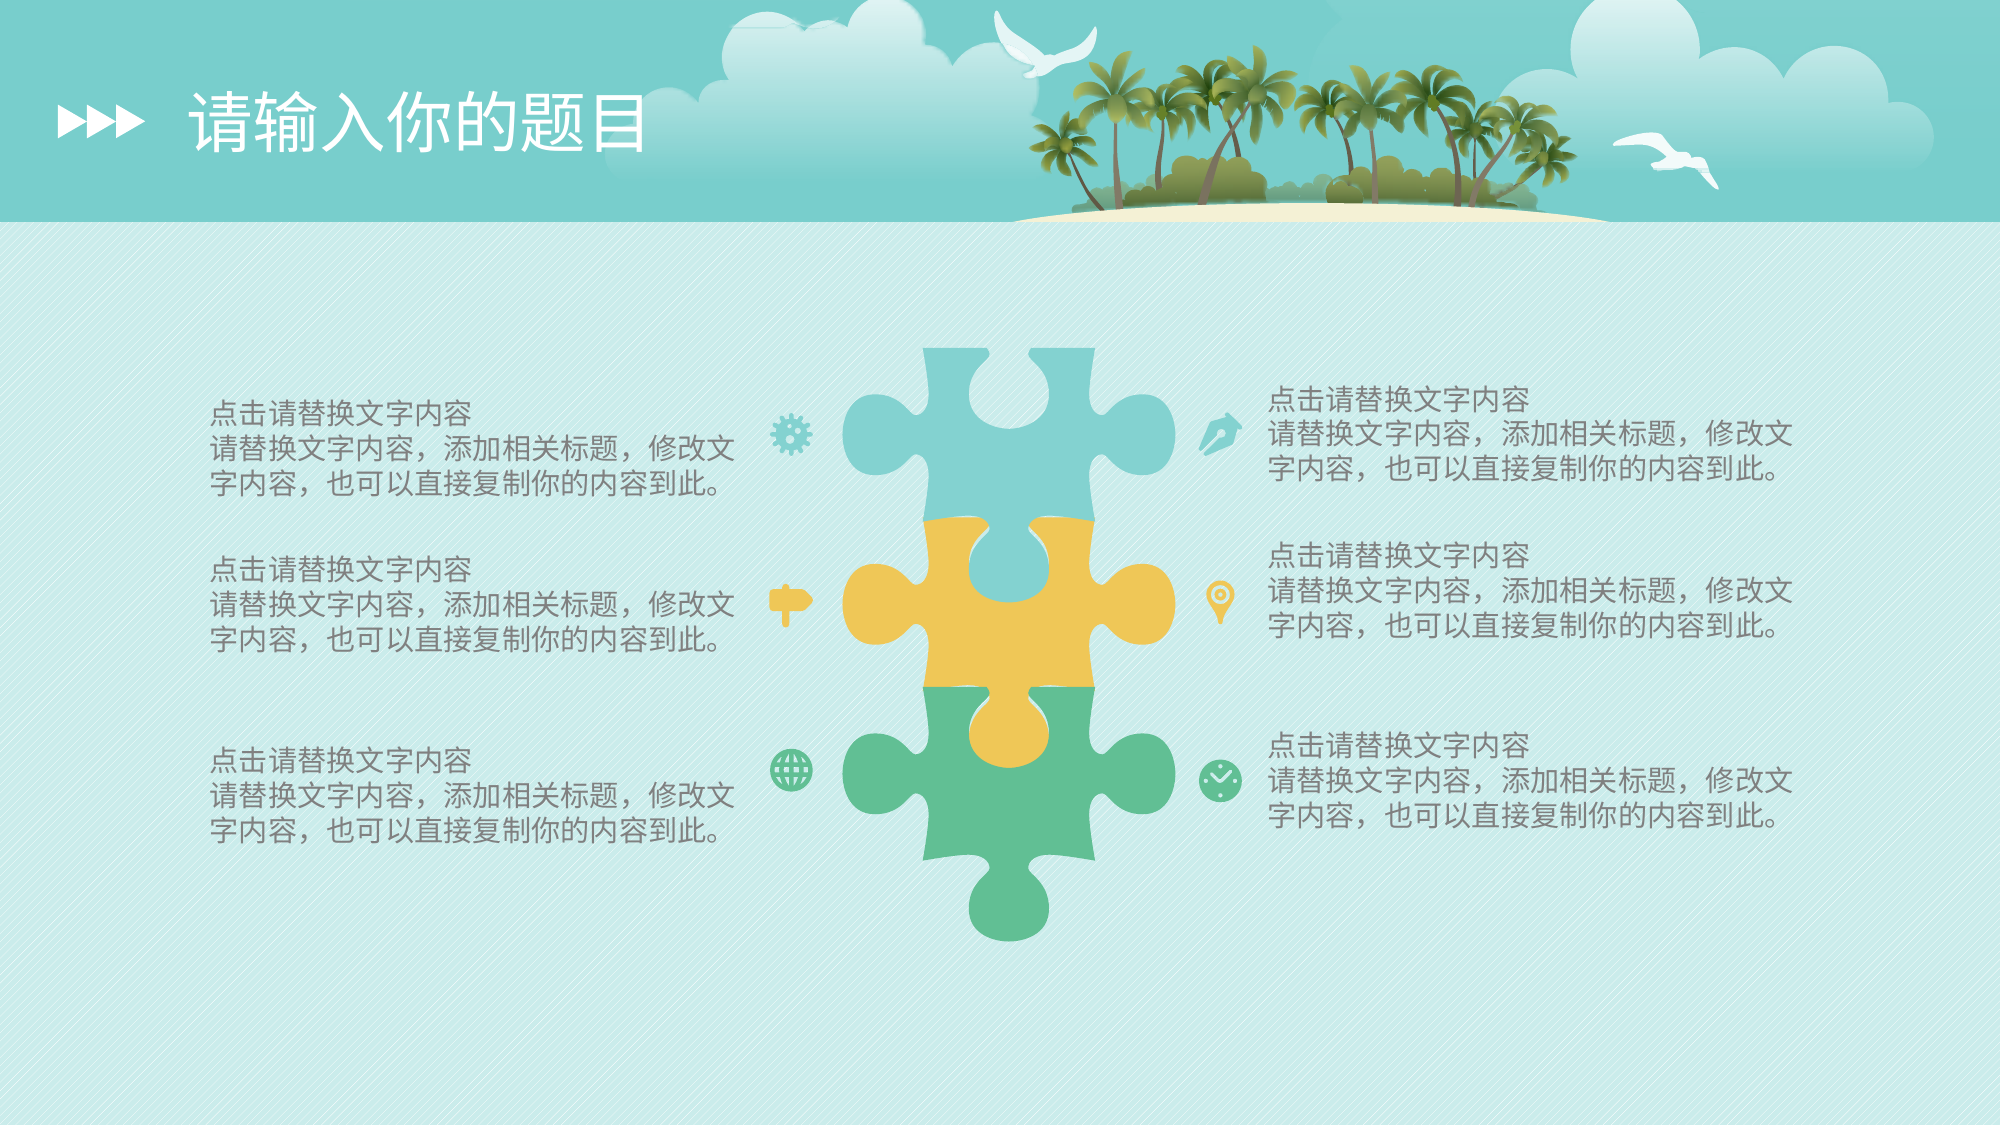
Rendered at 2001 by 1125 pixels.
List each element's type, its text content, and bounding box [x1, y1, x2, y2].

text_box 点击请替换文字内容 请替换文字内容，添加相关标题，修改文字内容，也可以直接复制你的内容到此。 [1252, 720, 1827, 840]
text_box 点击请替换文字内容 请替换文字内容，添加相关标题，修改文字内容，也可以直接复制你的内容到此。 [195, 387, 770, 508]
text_box [1206, 580, 1235, 625]
text_box [770, 413, 813, 456]
text_box 点击请替换文字内容 请替换文字内容，添加相关标题，修改文字内容，也可以直接复制你的内容到此。 [1252, 373, 1827, 494]
text_box [842, 686, 1176, 942]
text_box [770, 583, 814, 628]
text_box [842, 517, 1176, 767]
text_box [770, 748, 813, 792]
text_box [842, 347, 1176, 603]
text_box [1198, 412, 1243, 456]
text_box 点击请替换文字内容 请替换文字内容，添加相关标题，修改文字内容，也可以直接复制你的内容到此。 [195, 734, 770, 855]
text_box [1198, 759, 1242, 803]
text_box 点击请替换文字内容 请替换文字内容，添加相关标题，修改文字内容，也可以直接复制你的内容到此。 [195, 543, 770, 664]
text_box 点击请替换文字内容 请替换文字内容，添加相关标题，修改文字内容，也可以直接复制你的内容到此。 [1252, 529, 1827, 650]
